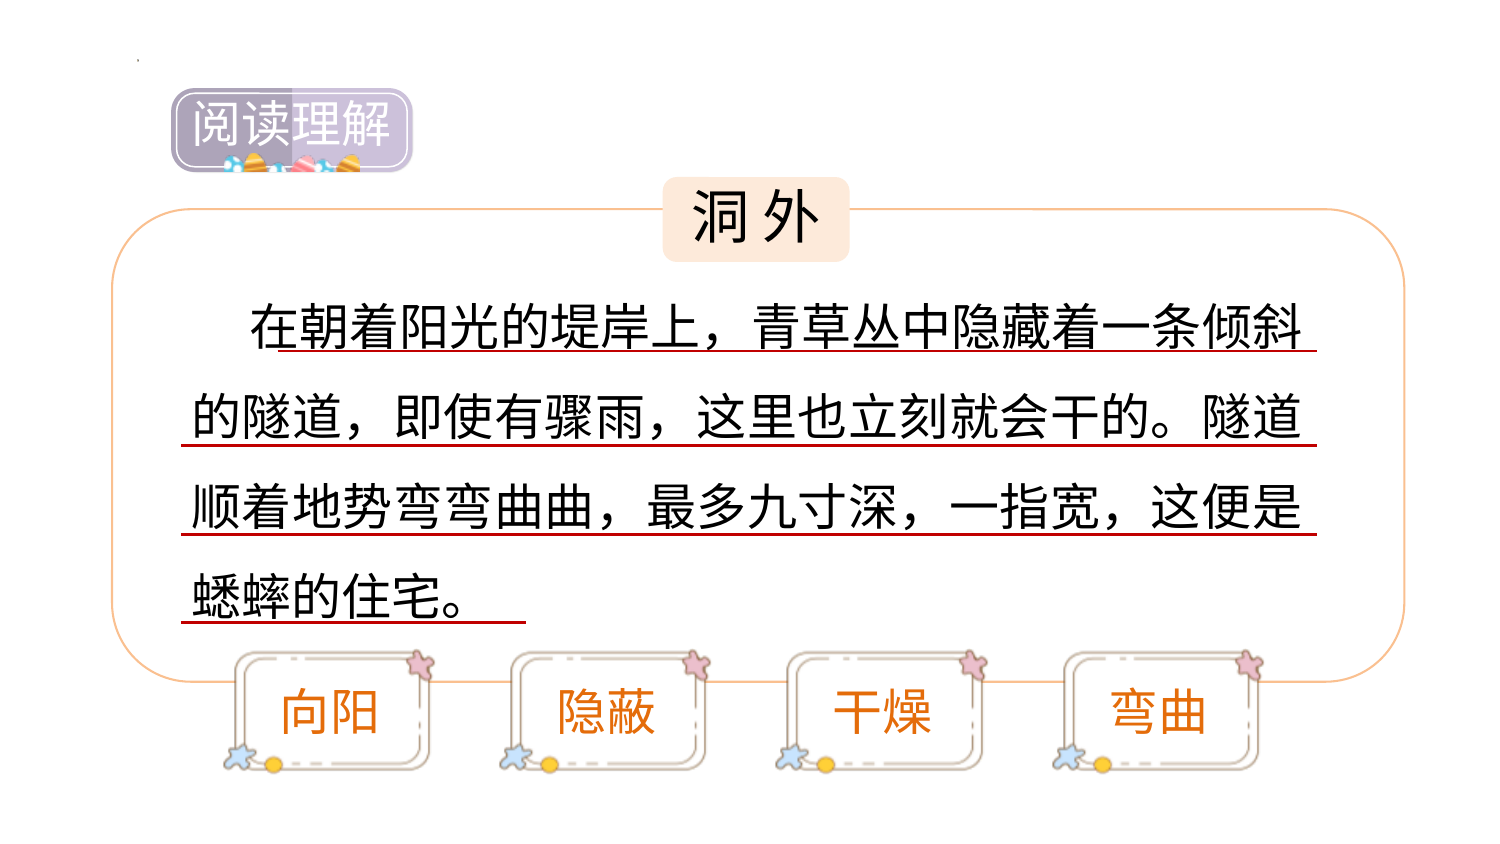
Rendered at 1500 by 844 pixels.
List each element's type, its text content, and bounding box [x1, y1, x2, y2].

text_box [216, 648, 441, 779]
text_box 在朝着阳光的堤岸上，青草丛中隐藏着一条倾斜的隧道，即使有骤雨，这里也立刻就会干的。隧道顺着地势弯弯曲曲，最多九寸深，一指宽，这便是蟋蟀的住宅。 [176, 258, 1317, 634]
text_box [171, 85, 413, 172]
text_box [662, 173, 850, 262]
text_box [110, 208, 1406, 683]
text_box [768, 648, 994, 779]
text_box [492, 648, 717, 779]
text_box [1045, 648, 1270, 779]
